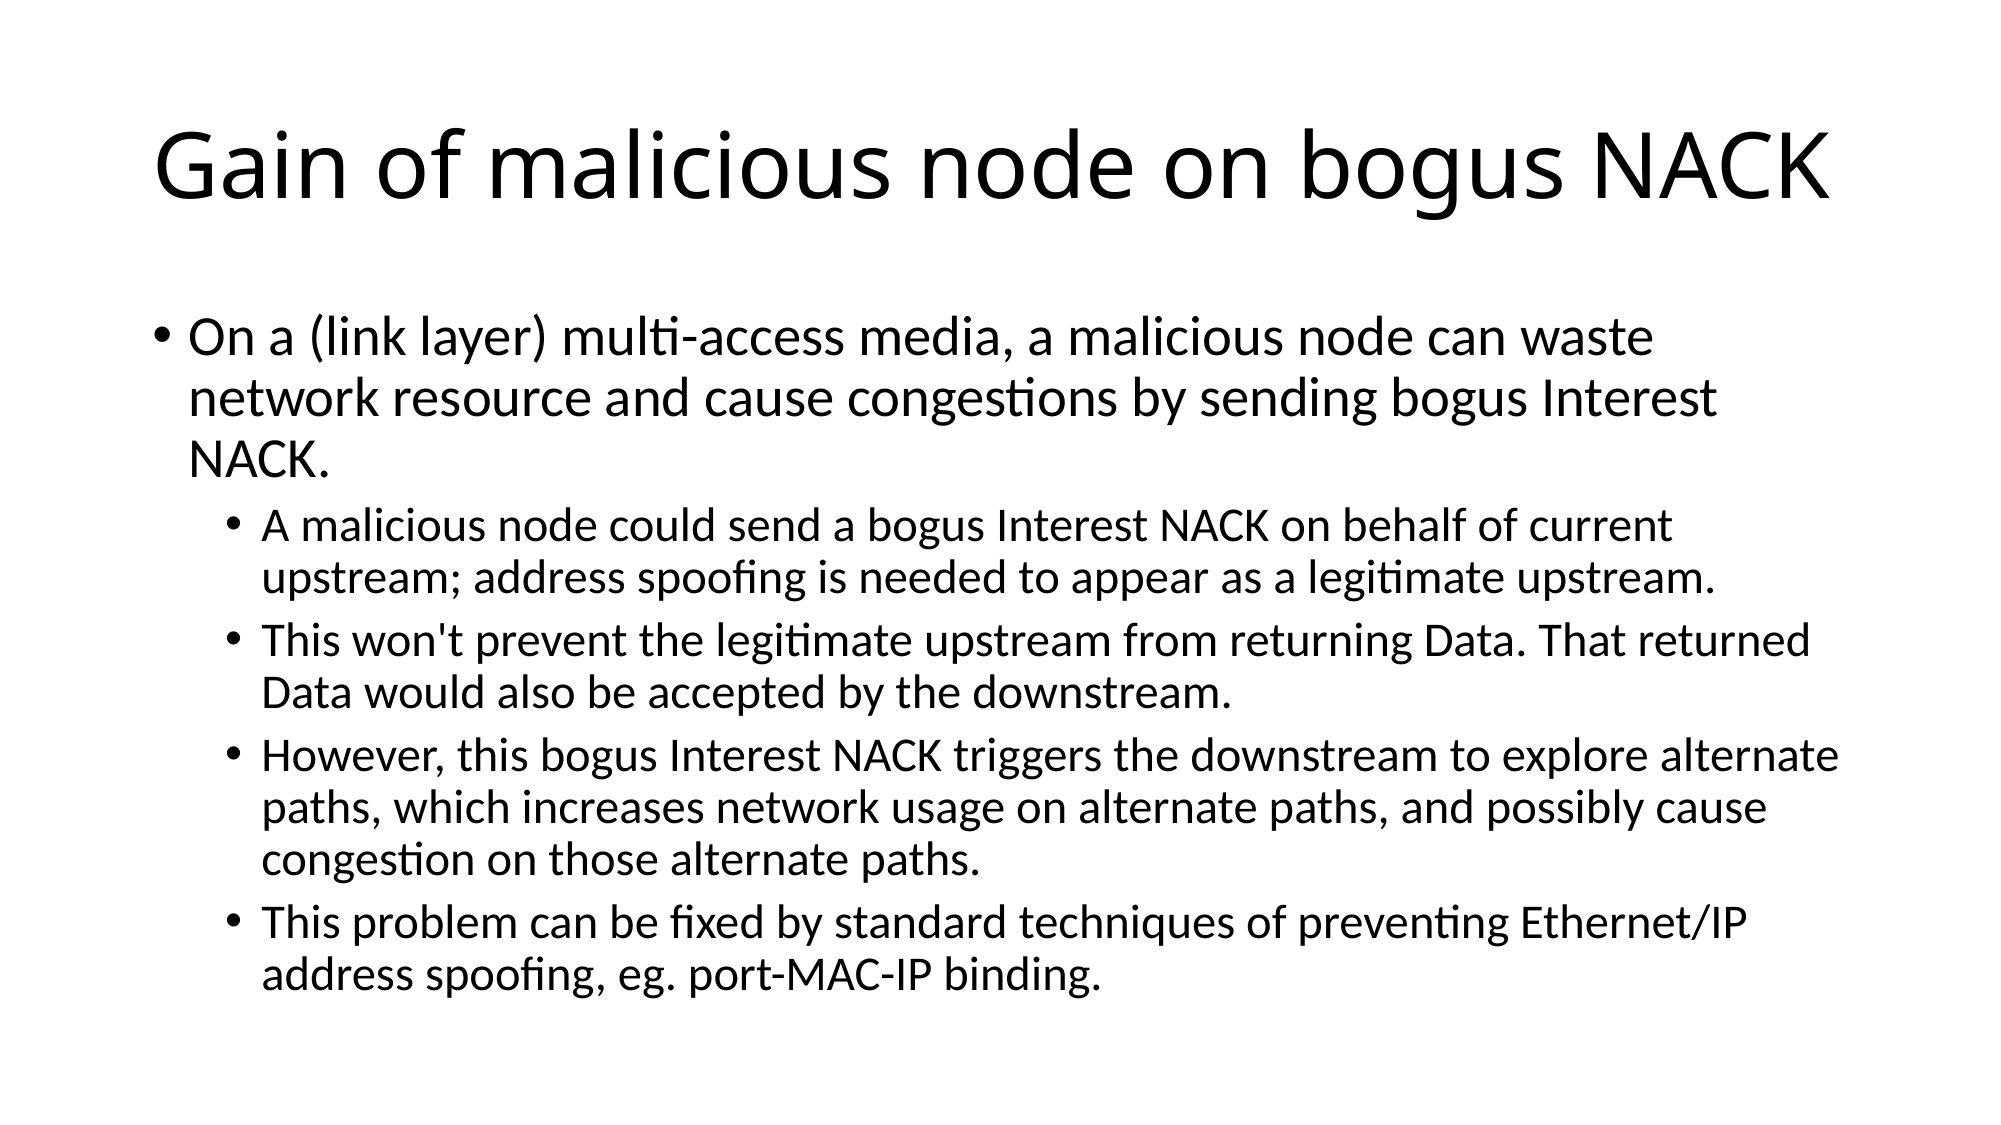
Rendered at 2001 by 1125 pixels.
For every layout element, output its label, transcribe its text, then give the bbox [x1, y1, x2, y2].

list On a (link layer) multi-access media, a malicious node can waste network resource and cause congestions by sending bogus Interest NACK. A malicious node could send a bogus Interest NACK on behalf of current upstream; address spoofing is needed to appear as a legitimate upstream. This won't prevent the legitimate upstream from returning Data. That returned Data would also be accepted by the downstream. However, this bogus Interest NACK triggers the downstream to explore alternate paths, which increases network usage on alternate paths, and possibly cause congestion on those alternate paths. This problem can be fixed by standard techniques of preventing Ethernet/IP address spoofing, eg. port-MAC-IP binding. [137, 299, 1863, 1014]
title Gain of malicious node on bogus NACK [137, 59, 1863, 278]
